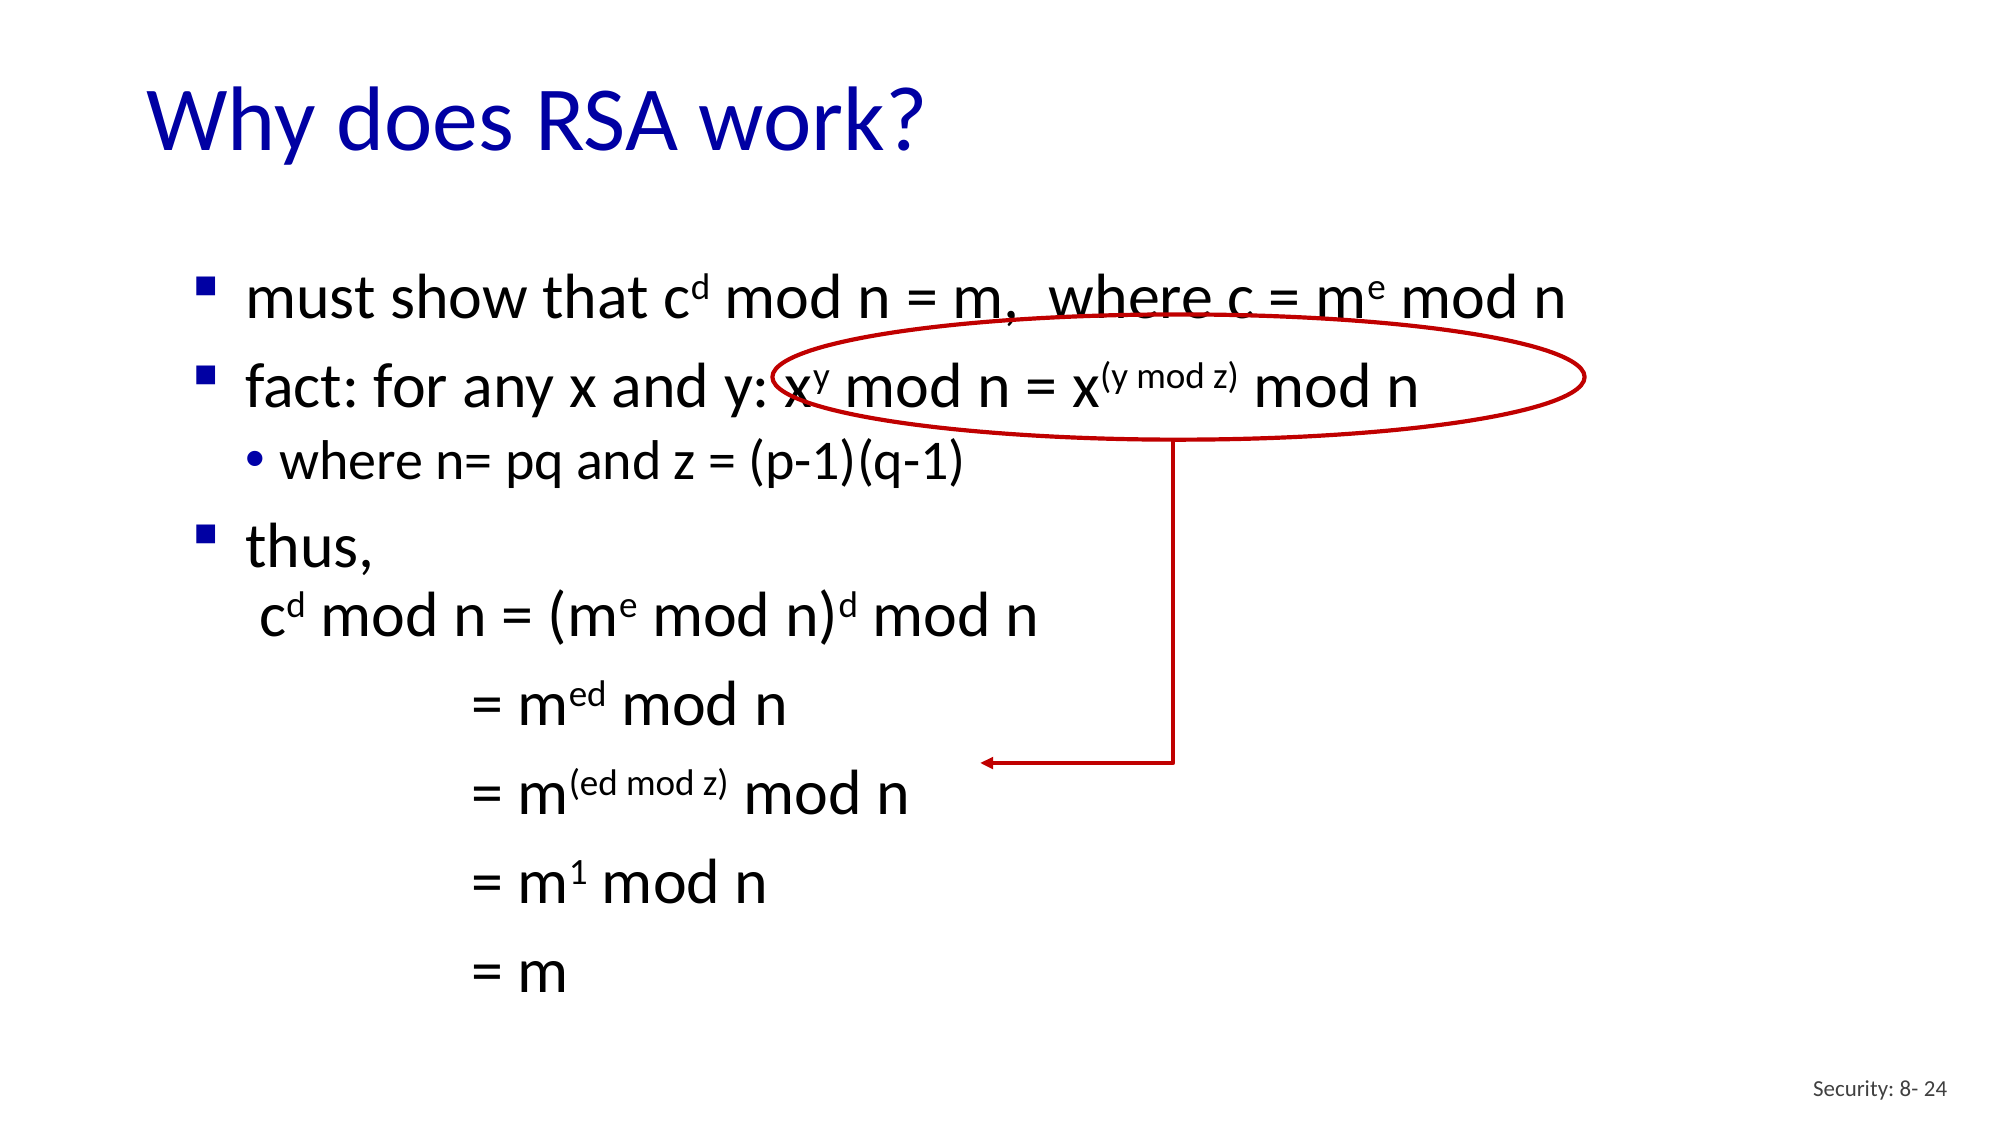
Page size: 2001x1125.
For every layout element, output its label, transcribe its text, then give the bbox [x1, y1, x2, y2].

slide_number Security: 8- 24 [1512, 1056, 1963, 1117]
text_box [772, 314, 1585, 764]
text_box must show that cd mod n = m, where c = me mod n fact: for any x and y: xy mod n = x(y mod z) mod n where n= pq and z = (p-1)(q-1) thus, cd mod n = (me mod n)d mod n = med mod n = m(ed mod z) mod n = m1 mod n = m [174, 255, 1835, 1019]
title Why does RSA work? [131, 47, 1856, 195]
